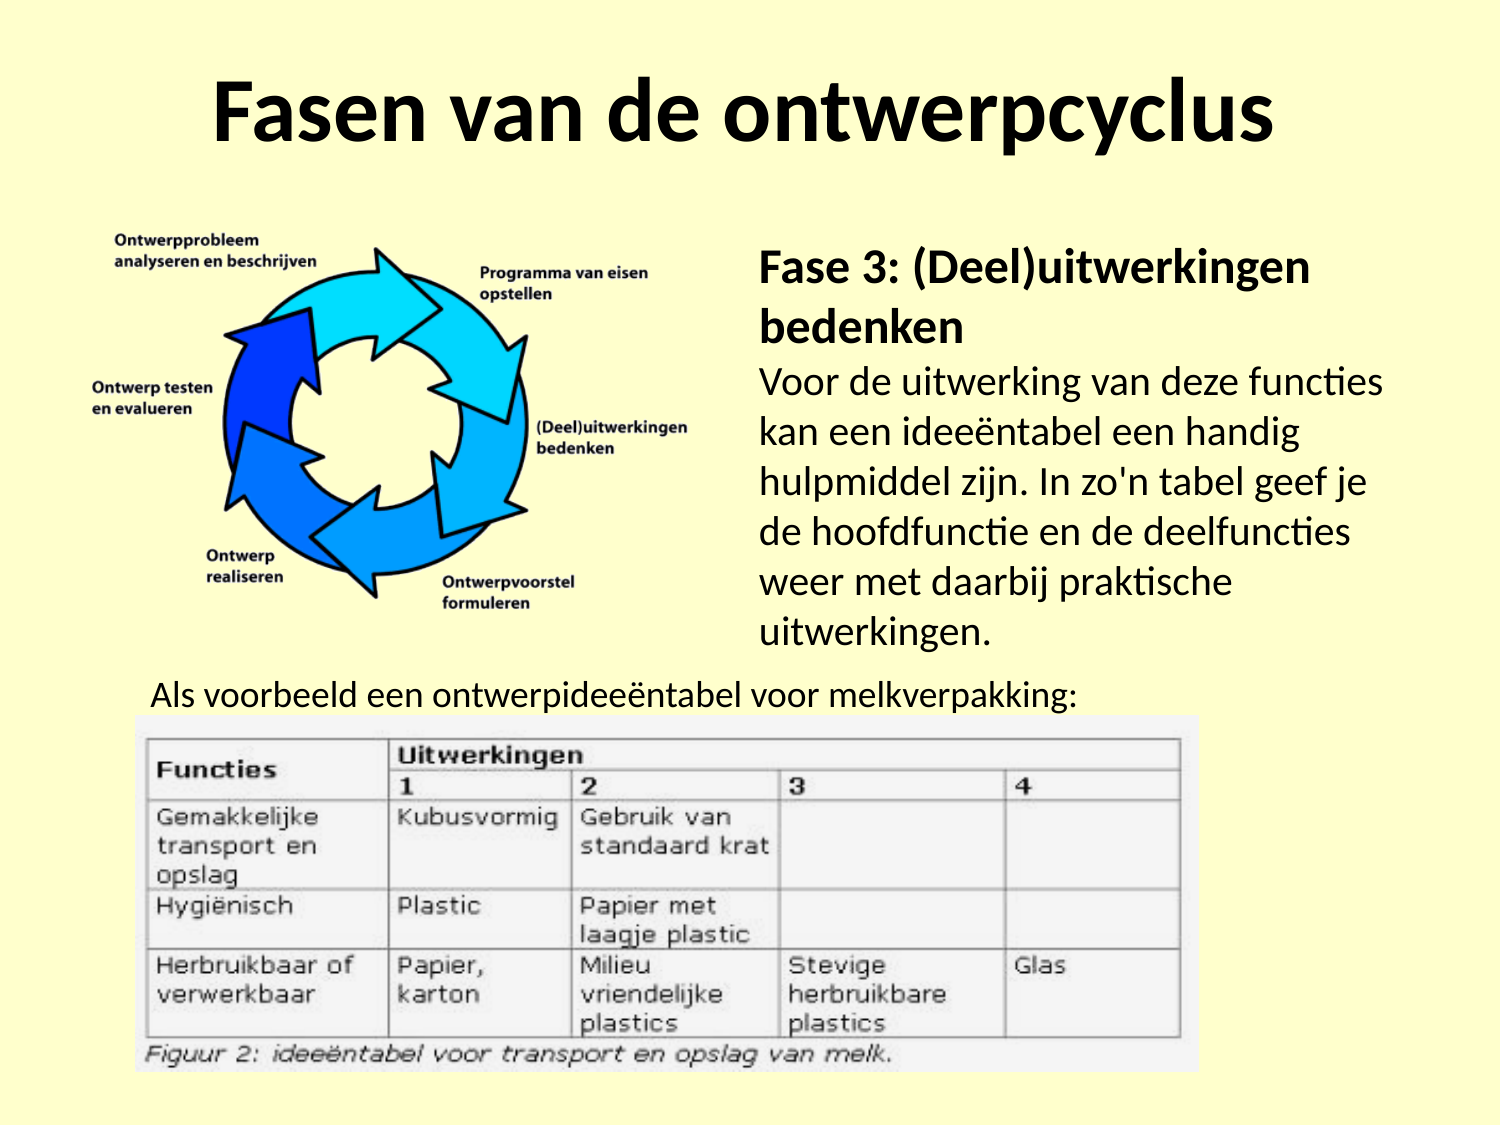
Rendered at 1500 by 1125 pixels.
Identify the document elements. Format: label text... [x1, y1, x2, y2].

text_box Als voorbeeld een ontwerpideeëntabel voor melkverpakking: [135, 662, 1435, 768]
picture [135, 715, 1200, 1072]
text_box Fasen van de ontwerpcyclus [64, 42, 1424, 168]
picture [92, 231, 688, 613]
text_box Fase 3: (Deel)uitwerkingen bedenken Voor de uitwerking van deze functies kan een ideeëntabel een handig hulpmiddel zijn. In zo'n tabel geef je de hoofdfunctie en de deelfuncties weer met daarbij praktische uitwerkingen. [744, 226, 1424, 662]
